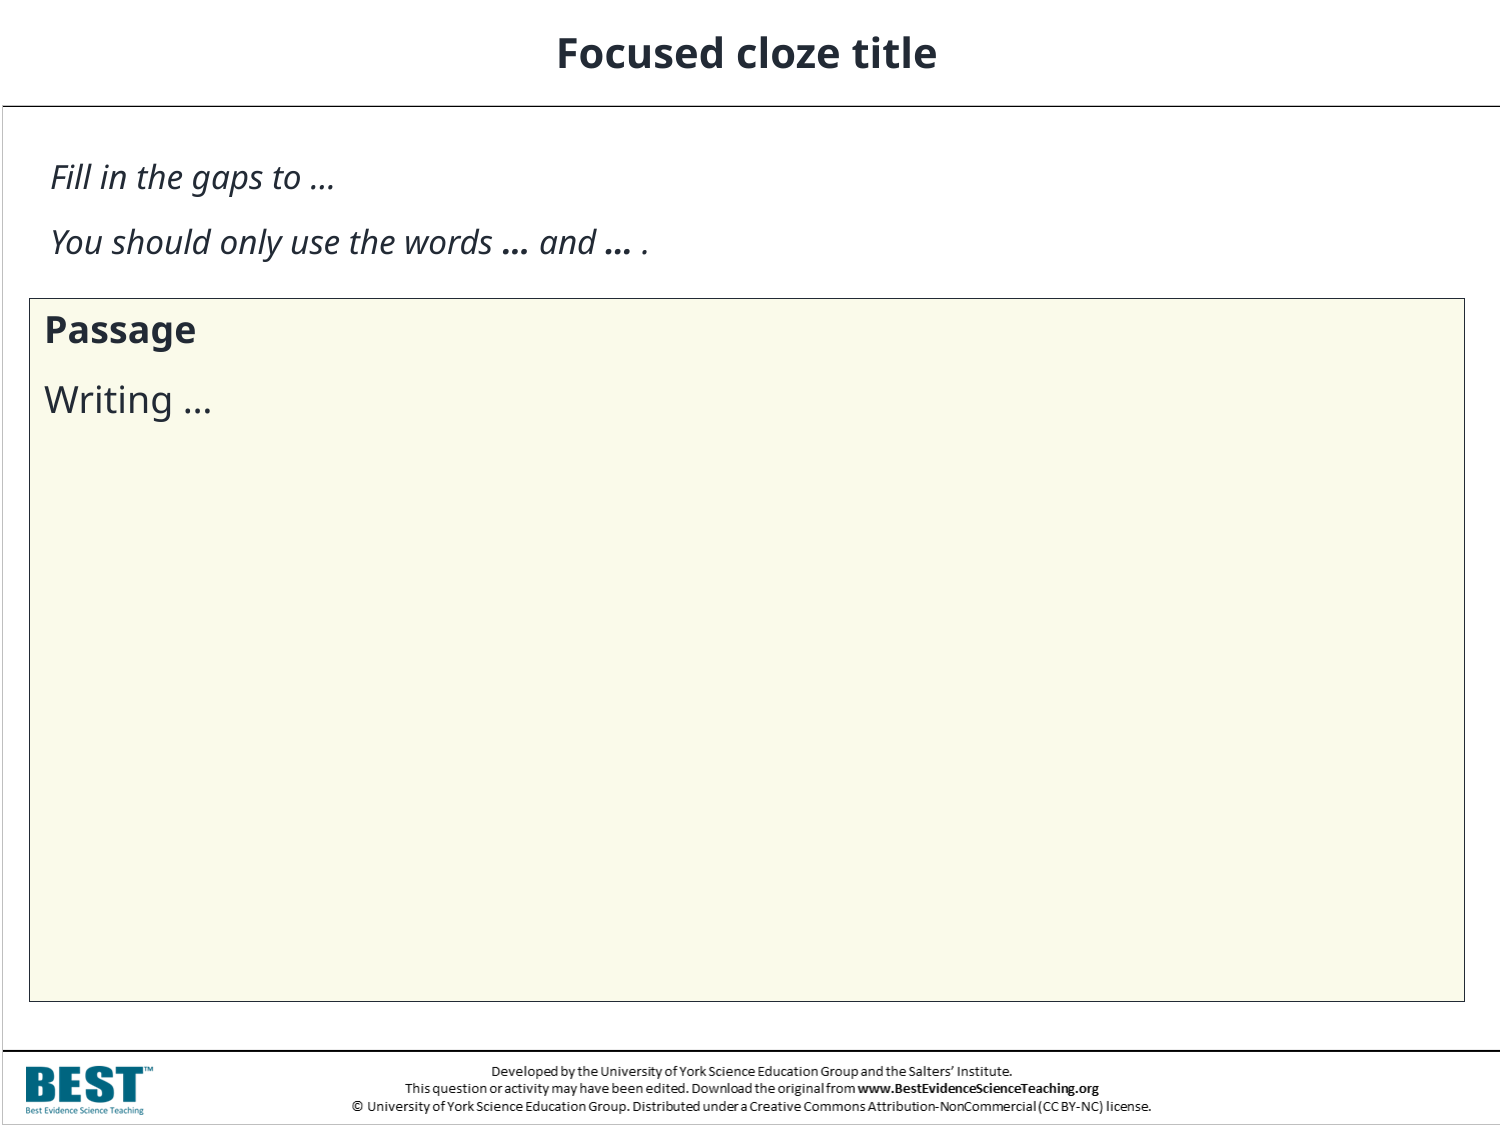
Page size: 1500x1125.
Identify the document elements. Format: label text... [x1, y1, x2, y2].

text_box Focused cloze title [23, 4, 1471, 99]
picture [2, 105, 1500, 1125]
